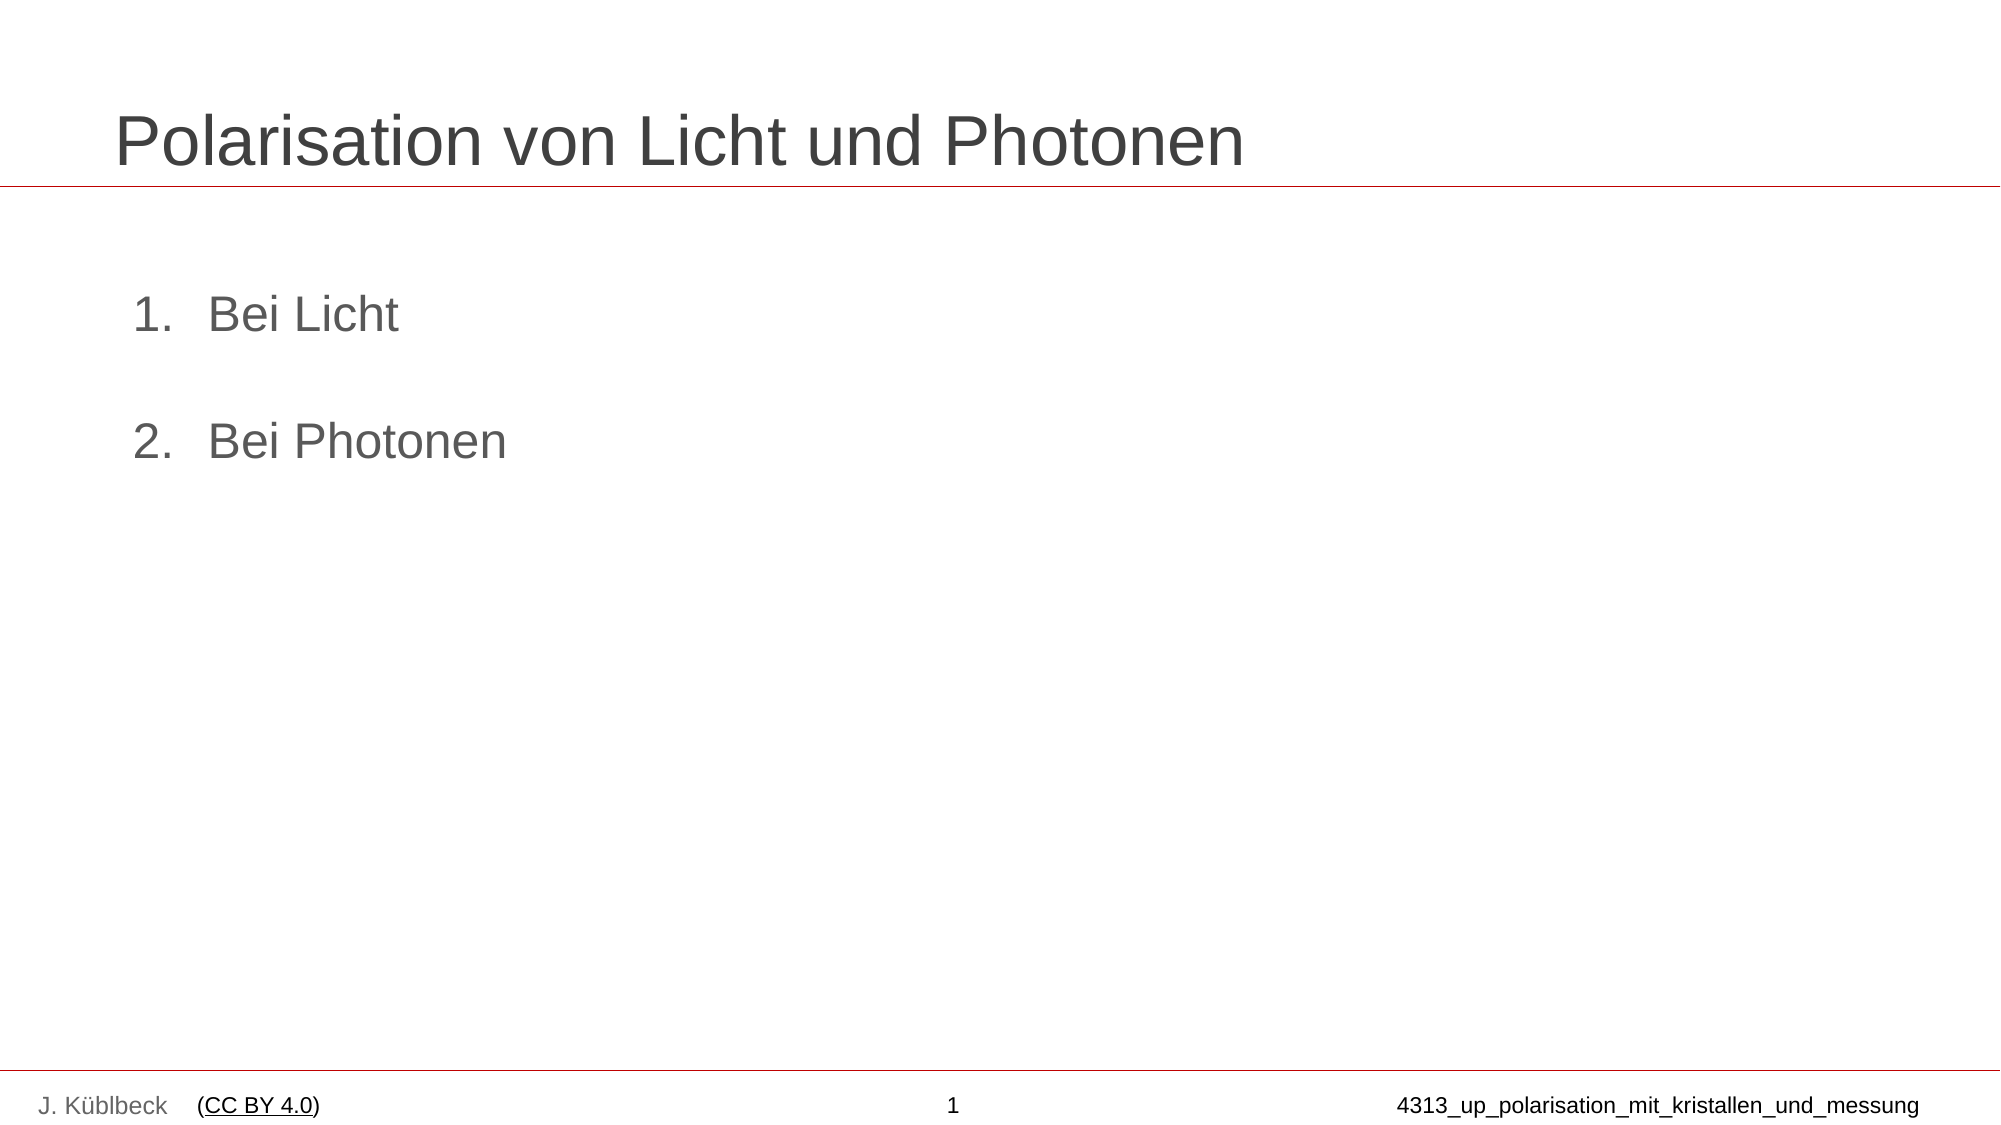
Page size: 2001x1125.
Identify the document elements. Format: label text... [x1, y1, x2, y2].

title Polarisation von Licht und Photonen [99, 90, 1900, 185]
list Bei Licht Bei Photonen [99, 208, 1900, 1035]
